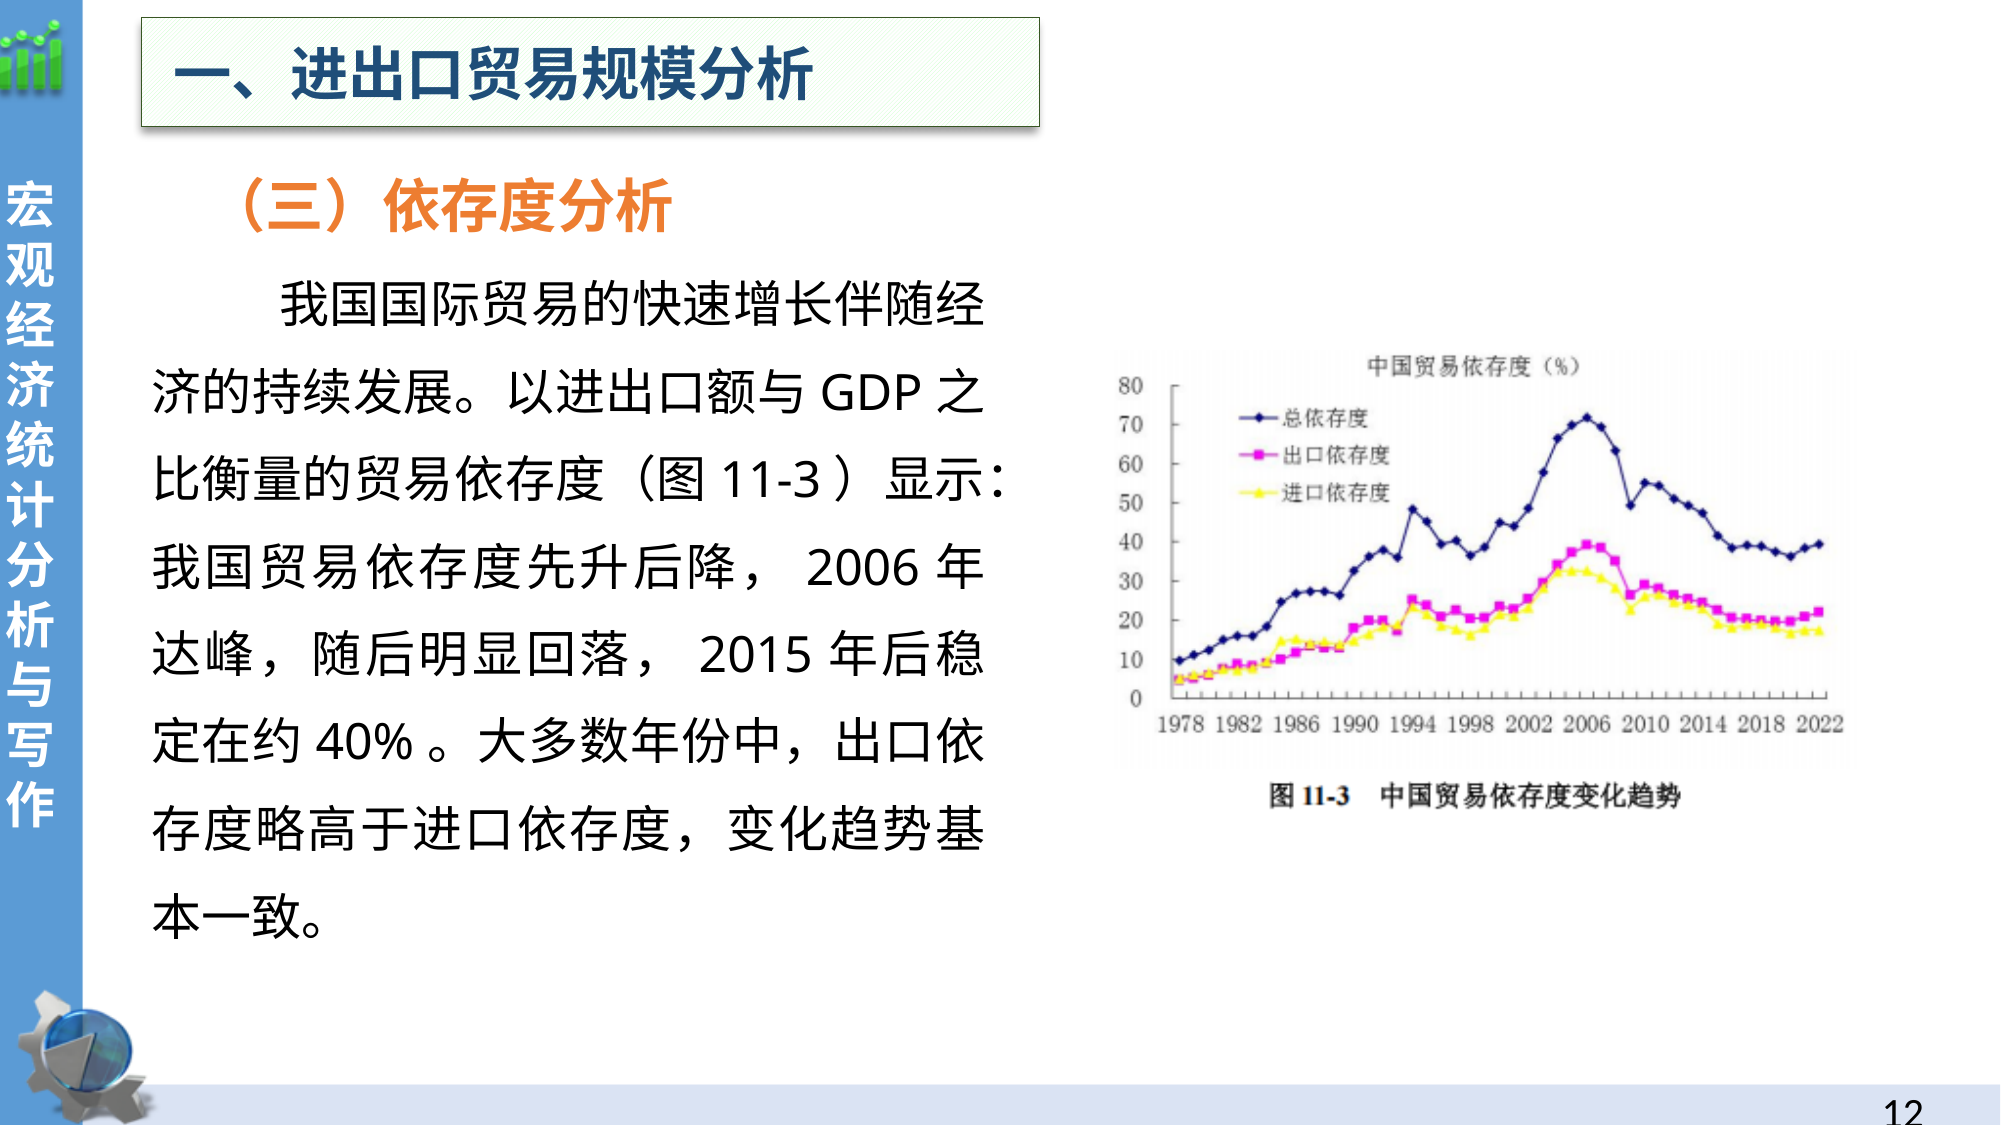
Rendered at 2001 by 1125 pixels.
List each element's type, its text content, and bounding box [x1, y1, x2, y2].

text_box 一、进出口贸易规模分析 [141, 17, 1040, 126]
list [1000, 215, 1968, 393]
slide_number 11 [1786, 1085, 1940, 1125]
text_box （三）依存度分析 [84, 126, 1432, 247]
picture [0, 0, 2001, 1125]
text_box 我国国际贸易的快速增长伴随经济的持续发展。以进出口额与GDP之比衡量的贸易依存度（图11-3）显示：我国贸易依存度先升后降，2006年达峰，随后明显回落，2015年后稳定在约40%。大多数年份中，出口依存度略高于进口依存度，变化趋势基本一致。 [98, 237, 1000, 953]
